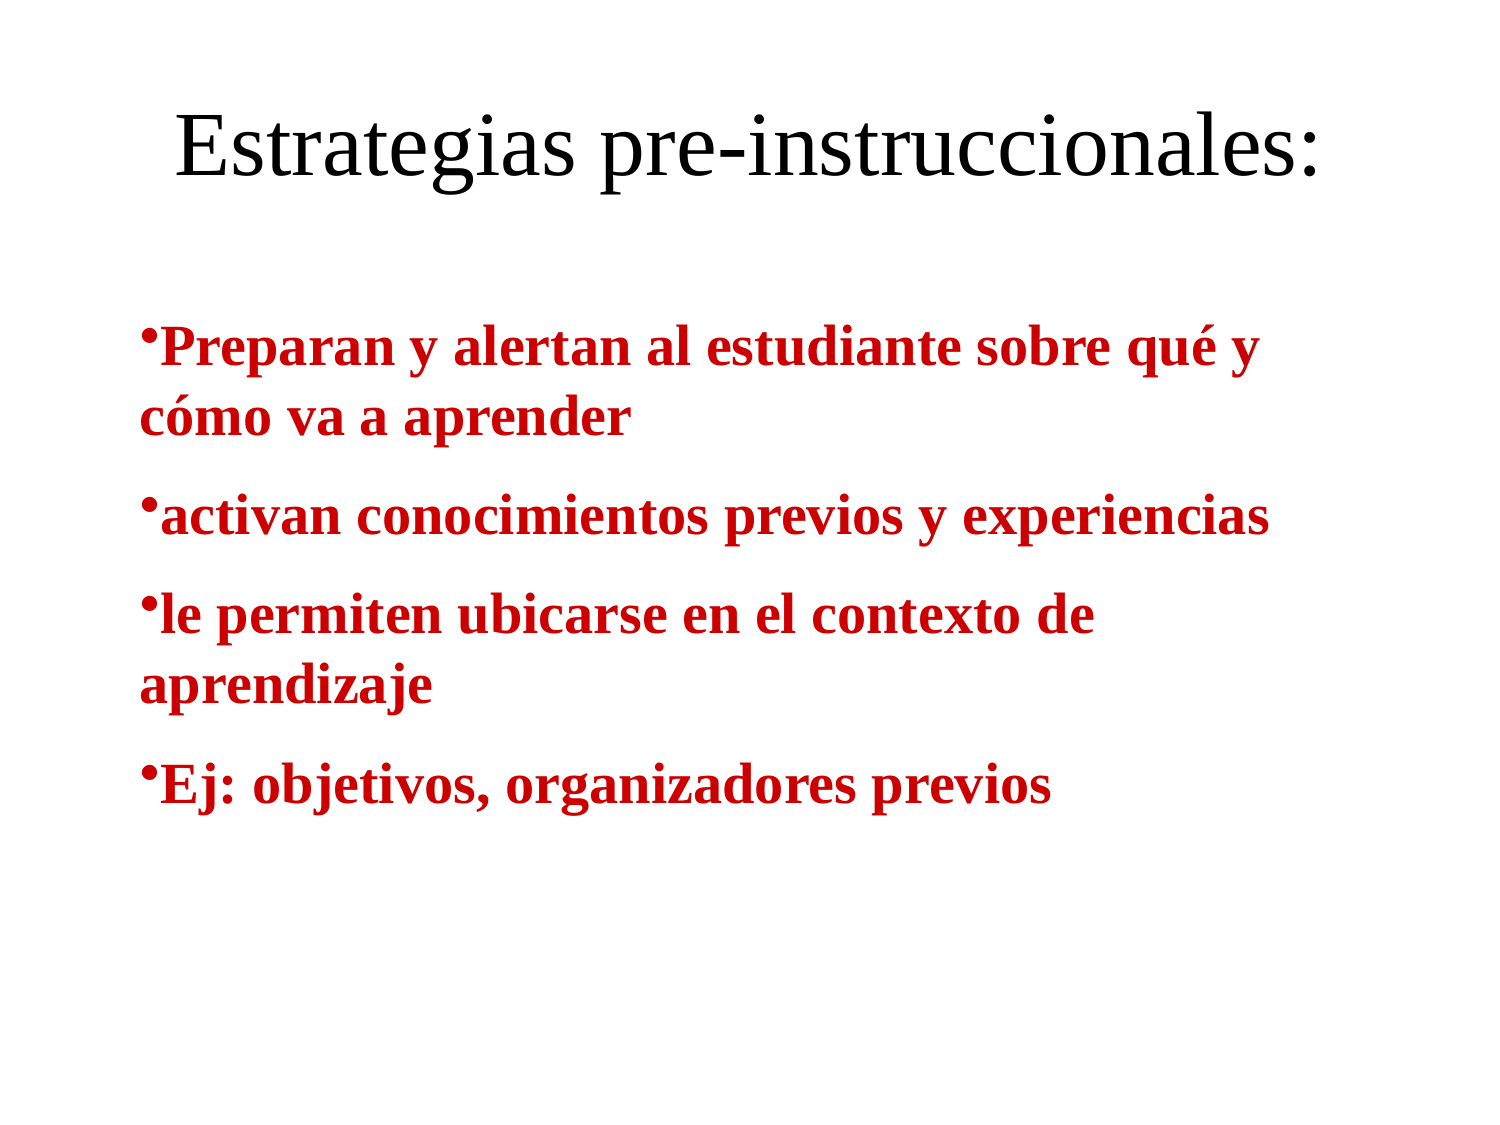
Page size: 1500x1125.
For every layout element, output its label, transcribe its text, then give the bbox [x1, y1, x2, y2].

text_box Preparan y alertan al estudiante sobre qué y cómo va a aprender activan conocimientos previos y experiencias le permiten ubicarse en el contexto de aprendizaje Ej: objetivos, organizadores previos [124, 299, 1413, 922]
title Estrategias pre-instruccionales: [75, 45, 1425, 233]
